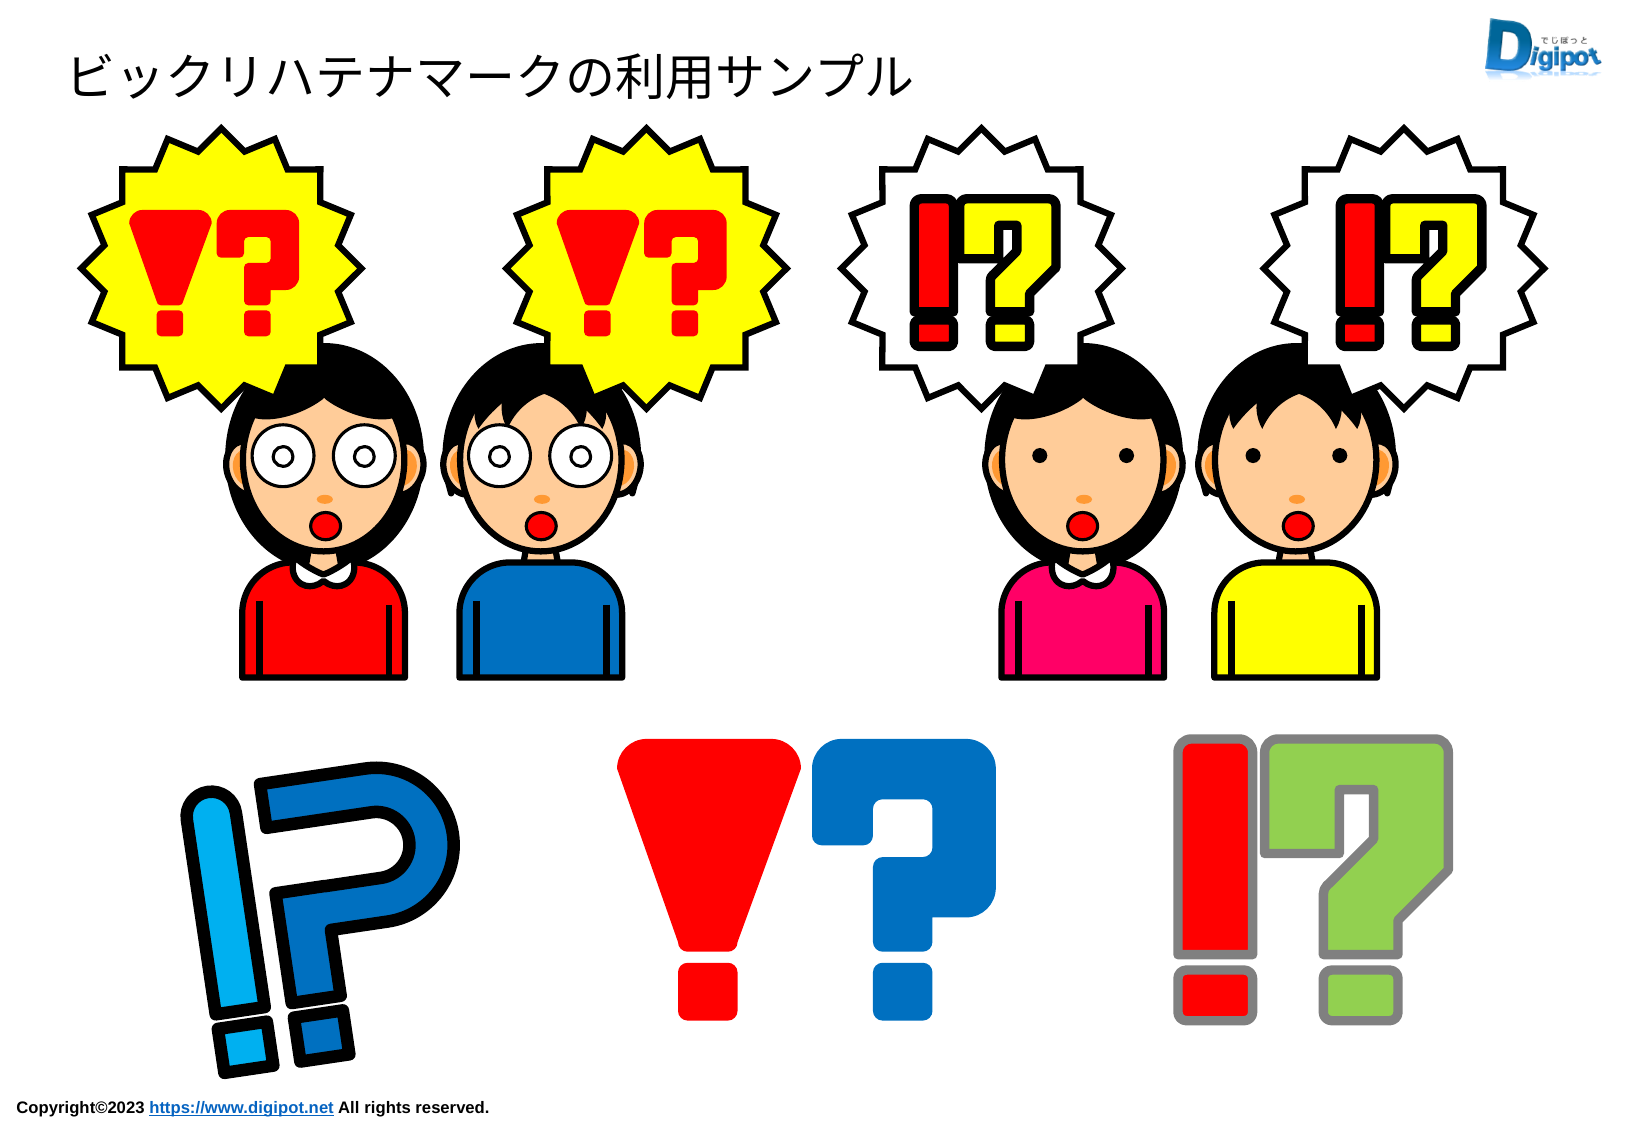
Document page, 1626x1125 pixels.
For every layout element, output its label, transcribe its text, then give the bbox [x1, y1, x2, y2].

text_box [81, 128, 423, 679]
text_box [443, 128, 787, 679]
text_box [1198, 128, 1545, 679]
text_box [202, 774, 464, 1056]
text_box ビックリハテナマークの利用サンプル [50, 38, 929, 113]
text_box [841, 128, 1183, 679]
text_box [1177, 738, 1449, 1021]
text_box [914, 198, 1056, 347]
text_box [617, 738, 996, 1021]
picture [1485, 18, 1602, 82]
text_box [1340, 198, 1482, 347]
